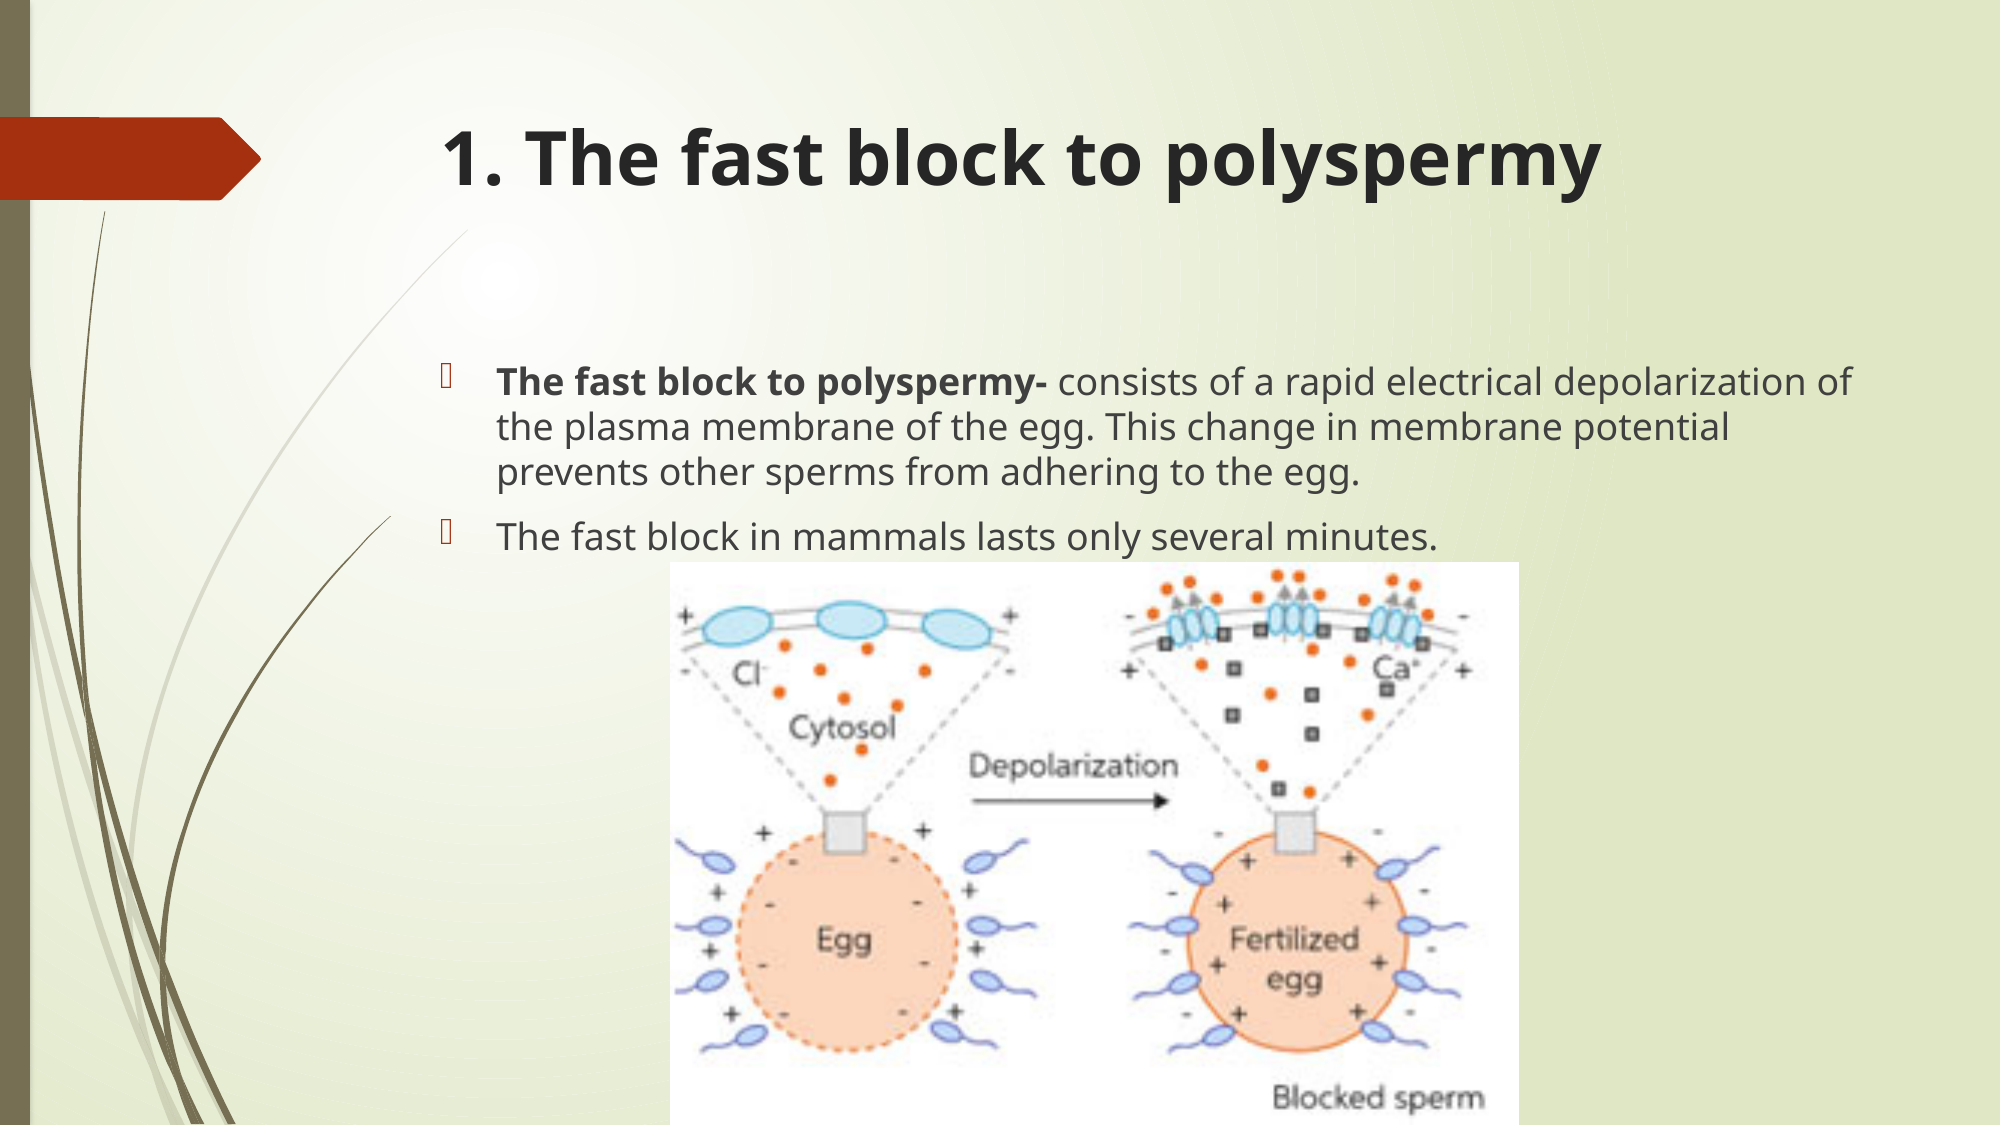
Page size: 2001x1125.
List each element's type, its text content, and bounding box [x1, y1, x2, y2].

title 1. The fast block to polyspermy [425, 102, 1888, 313]
picture [670, 562, 1519, 1125]
list The fast block to polyspermy- consists of a rapid electrical depolarization of the plasma membrane of the egg. This change in membrane potential prevents other sperms from adhering to the egg. The fast block in mammals lasts only several minutes. [424, 350, 1888, 970]
